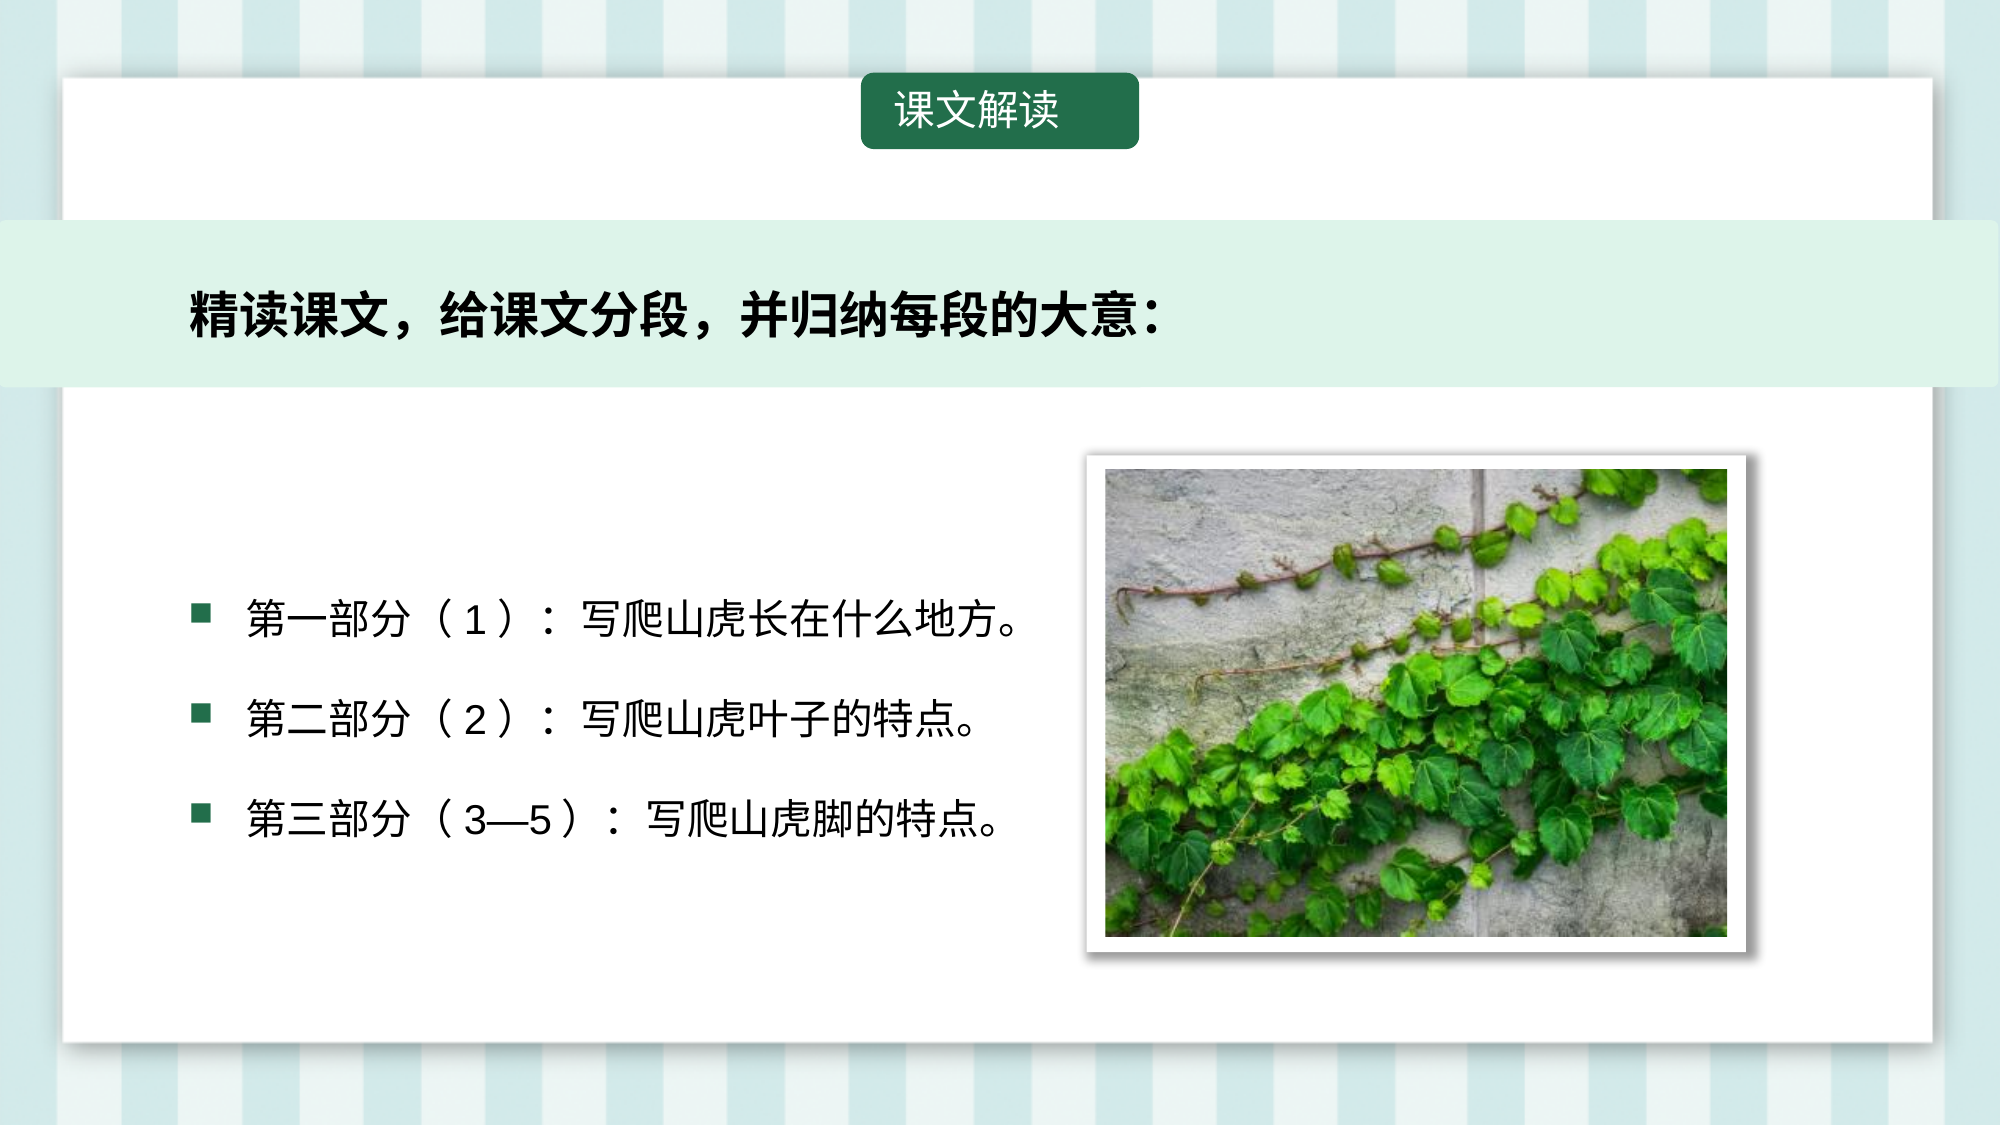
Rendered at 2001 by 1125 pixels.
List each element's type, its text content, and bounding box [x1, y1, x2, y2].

text_box 第一部分（1）：写爬山虎长在什么地方。 第二部分（2）：写爬山虎叶子的特点。 第三部分（3—5）：写爬山虎脚的特点。 [173, 535, 1028, 850]
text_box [860, 72, 1140, 150]
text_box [1086, 455, 1746, 953]
text_box [0, 219, 2000, 389]
text_box 精读课文，给课文分段，并归纳每段的大意： [174, 275, 1820, 351]
picture [0, 383, 2000, 1125]
picture [0, 0, 2000, 225]
